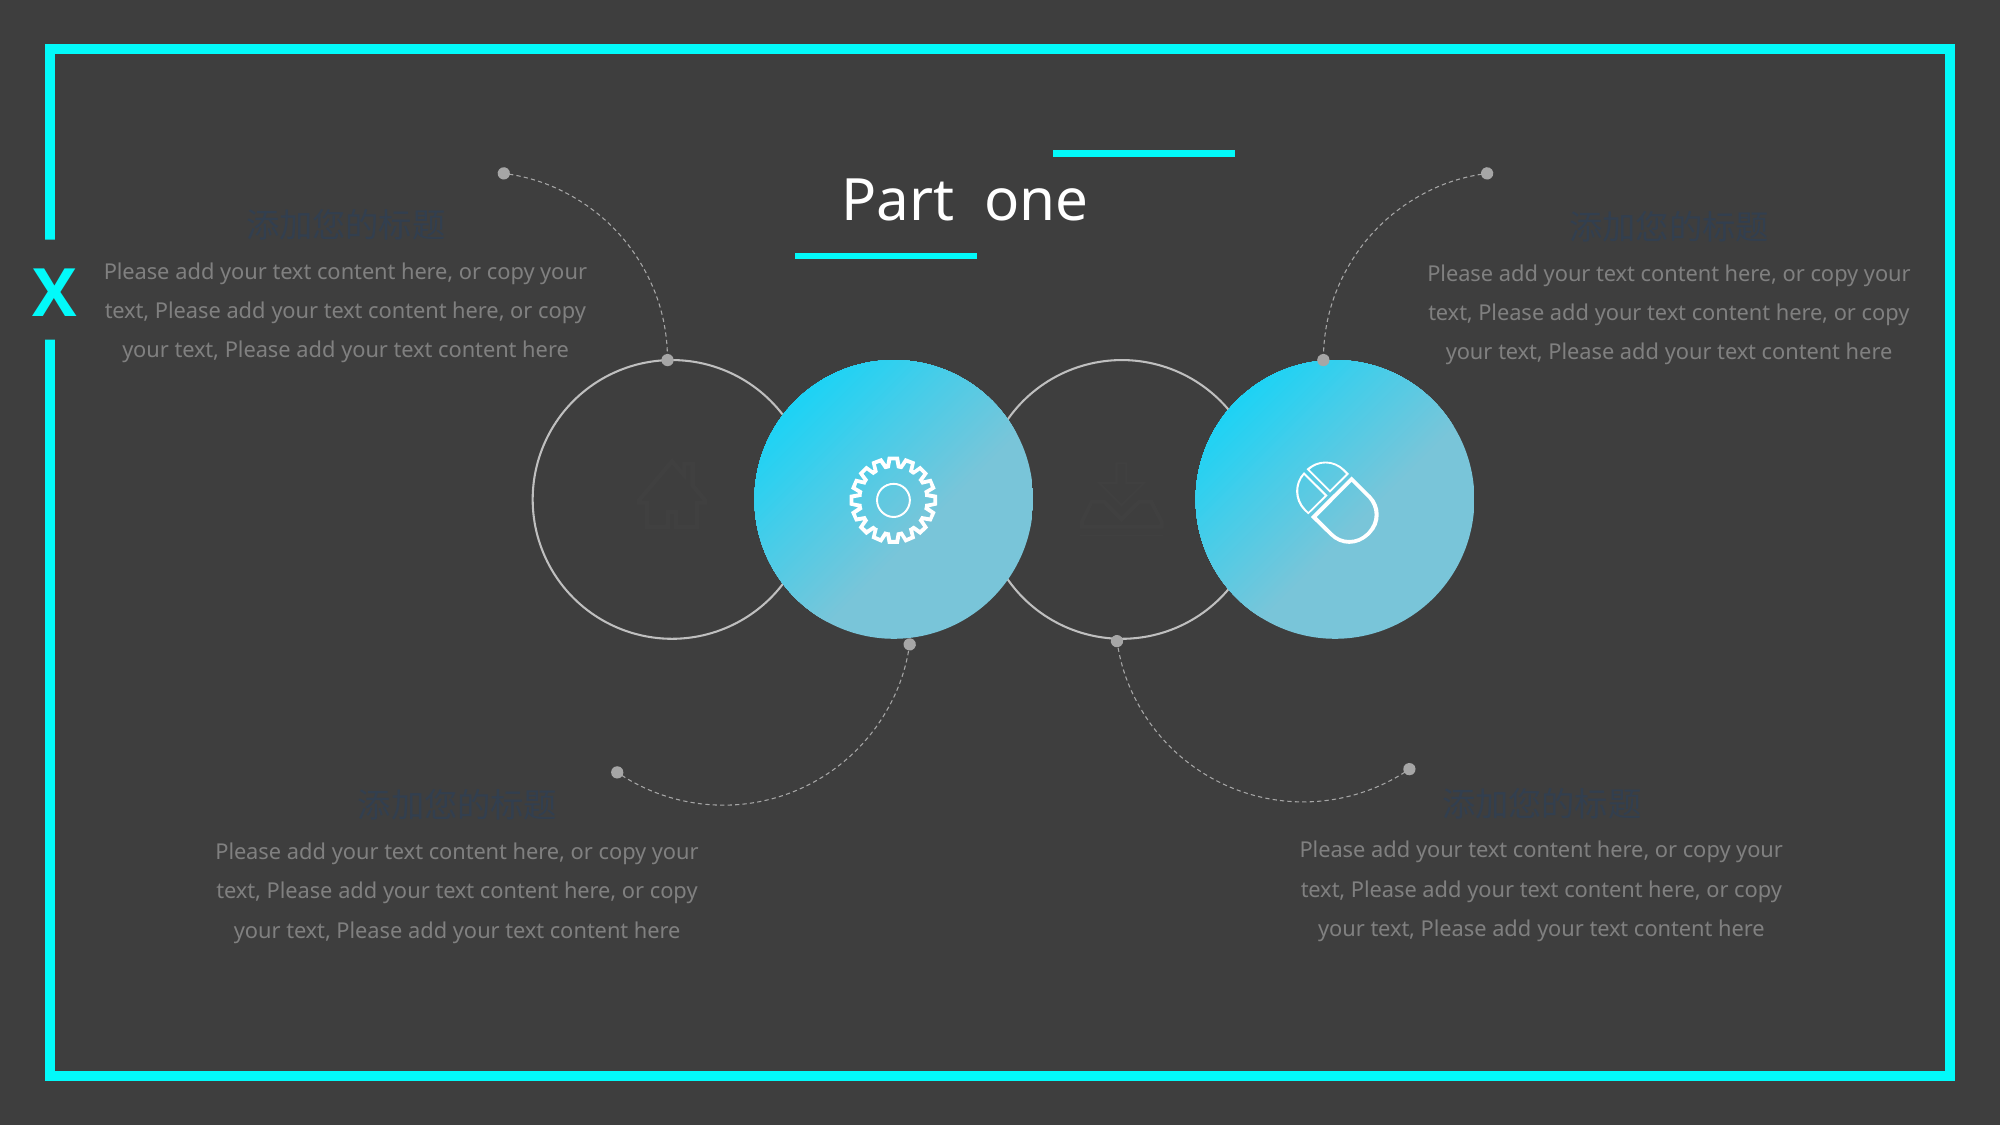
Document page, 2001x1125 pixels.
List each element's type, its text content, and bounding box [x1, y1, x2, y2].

text_box X [17, 239, 65, 341]
text_box [49, 48, 1951, 1077]
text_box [754, 360, 1034, 639]
text_box 添加您的标题 Please add your text content here, or copy your text, Please add your text content here, or copy your text, Please add your text content here [1261, 755, 1823, 949]
text_box 添加您的标题 Please add your text content here, or copy your text, Please add your text content here, or copy your text, Please add your text content here [176, 757, 738, 950]
text_box [497, 167, 521, 176]
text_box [1034, 360, 1195, 639]
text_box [532, 360, 754, 639]
text_box [627, 243, 674, 360]
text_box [963, 0, 1066, 425]
text_box [1110, 639, 1400, 798]
text_box [1317, 167, 1512, 361]
text_box [627, 639, 916, 806]
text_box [1195, 360, 1475, 639]
text_box 添加您的标题 Please add your text content here, or copy your text, Please add your text content here, or copy your text, Please add your text content here [65, 176, 627, 370]
text_box 添加您的标题 Please add your text content here, or copy your text, Please add your text content here, or copy your text, Please add your text content here [1475, 178, 1950, 372]
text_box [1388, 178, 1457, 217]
